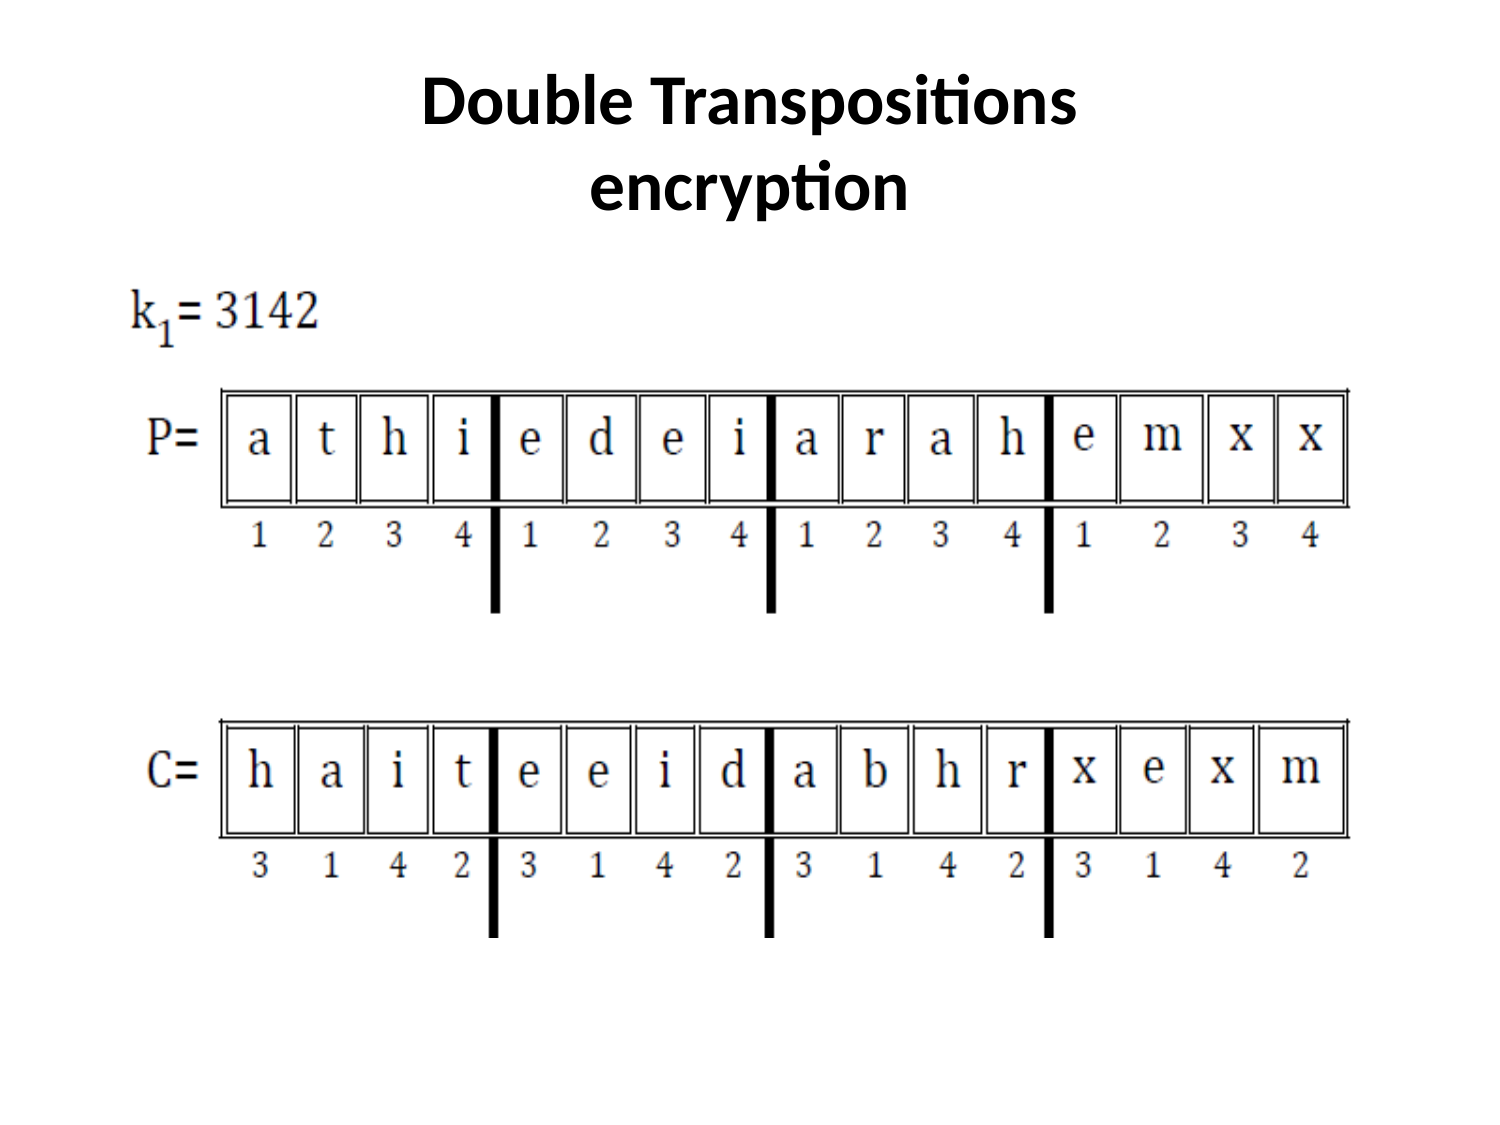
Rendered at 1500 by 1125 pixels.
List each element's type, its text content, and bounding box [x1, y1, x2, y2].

picture [99, 262, 1451, 938]
title Double Transpositions encryption [75, 45, 1425, 233]
